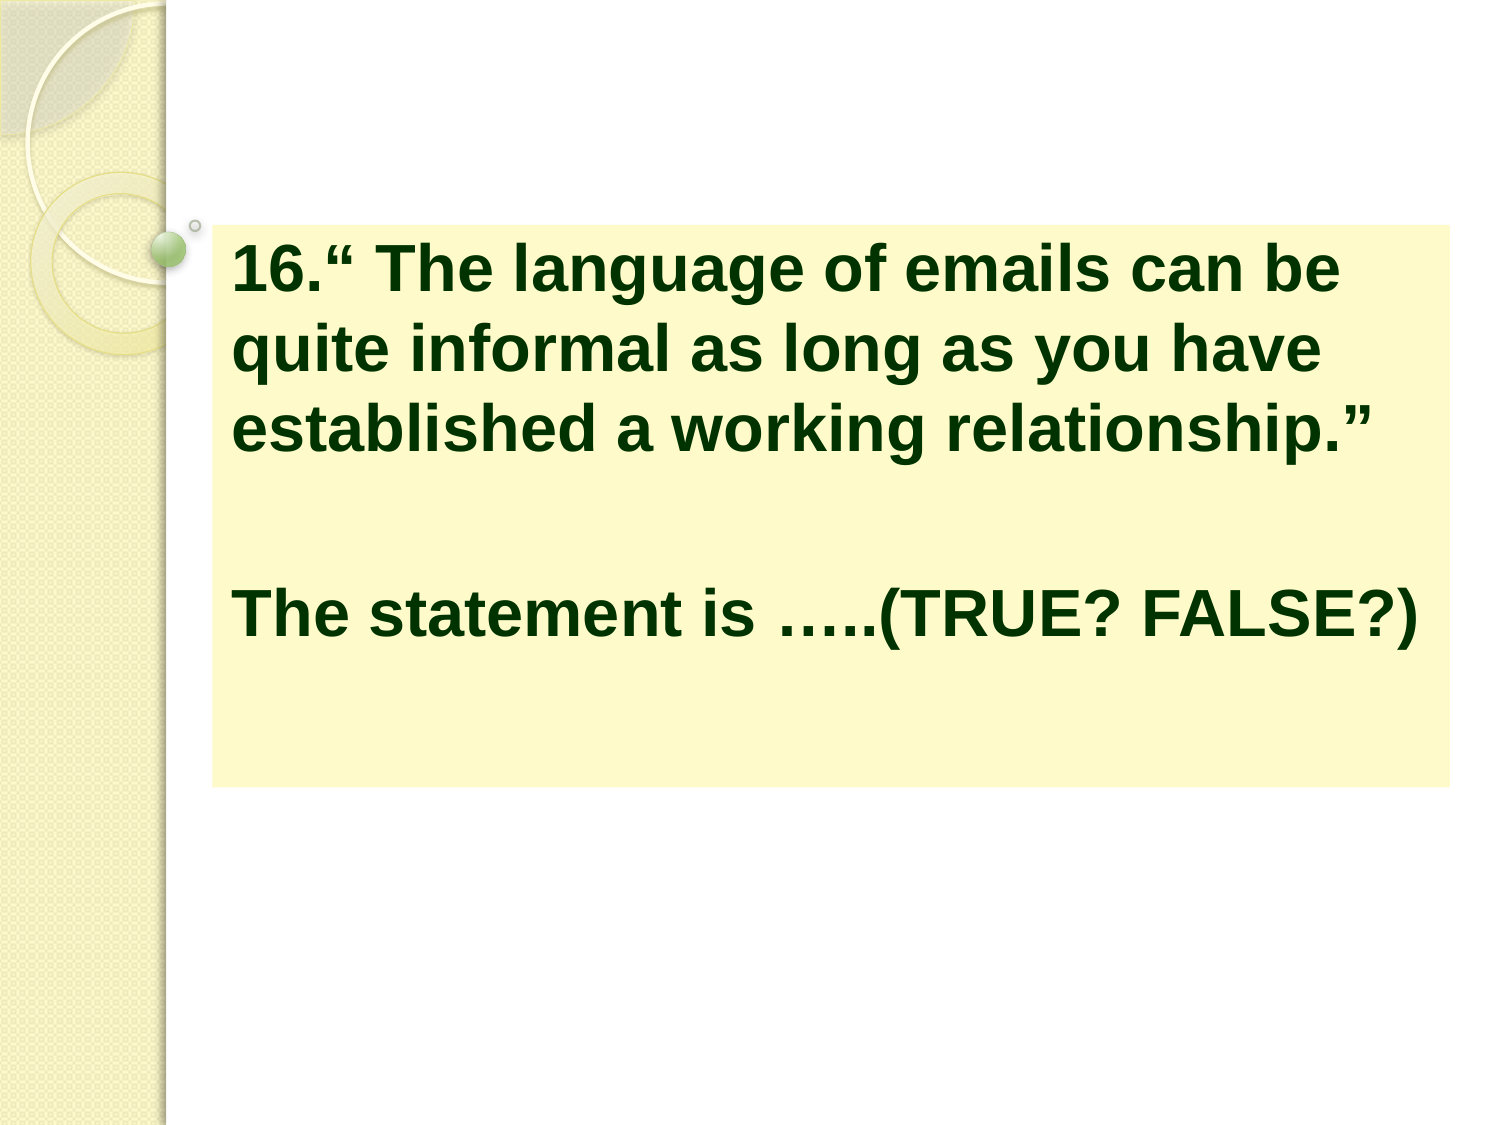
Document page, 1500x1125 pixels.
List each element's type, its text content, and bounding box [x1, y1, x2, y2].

subtitle 16.“ The language of emails can be quite informal as long as you have established a working relationship.” The statement is …..(TRUE? FALSE?) [212, 224, 1450, 788]
